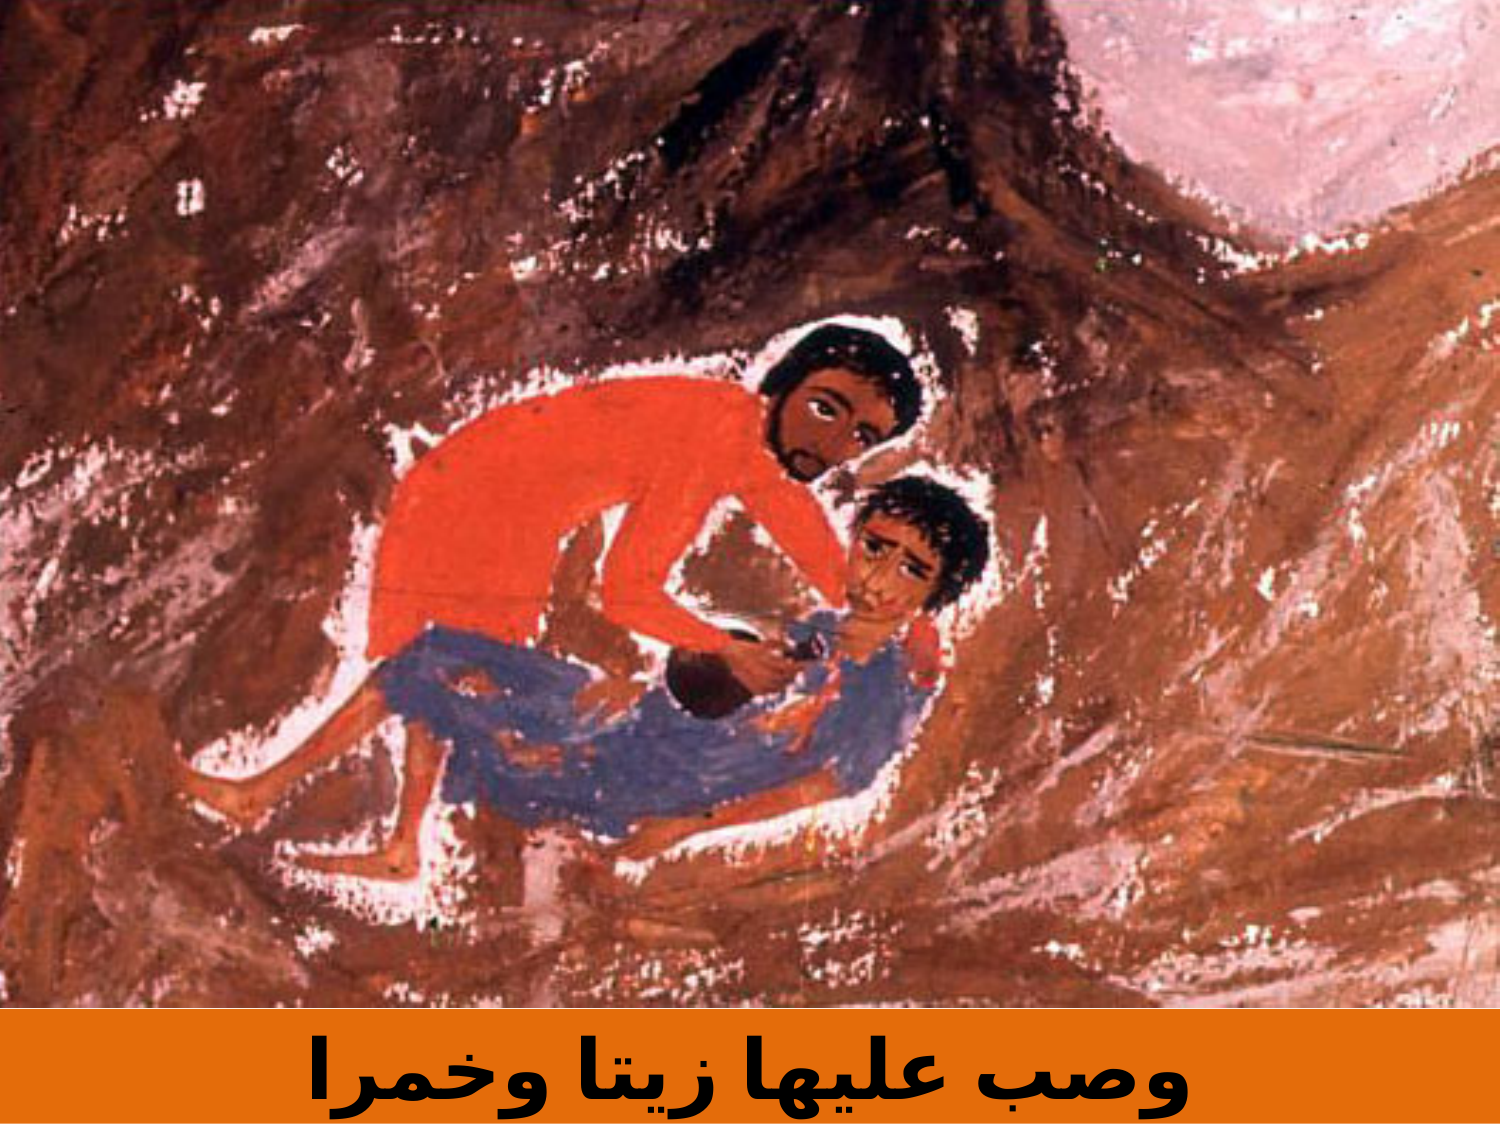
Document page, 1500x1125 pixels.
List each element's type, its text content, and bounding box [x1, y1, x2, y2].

text_box وصب عليها زيتا وخمرا [0, 1014, 1500, 1124]
picture [0, 0, 1500, 1008]
